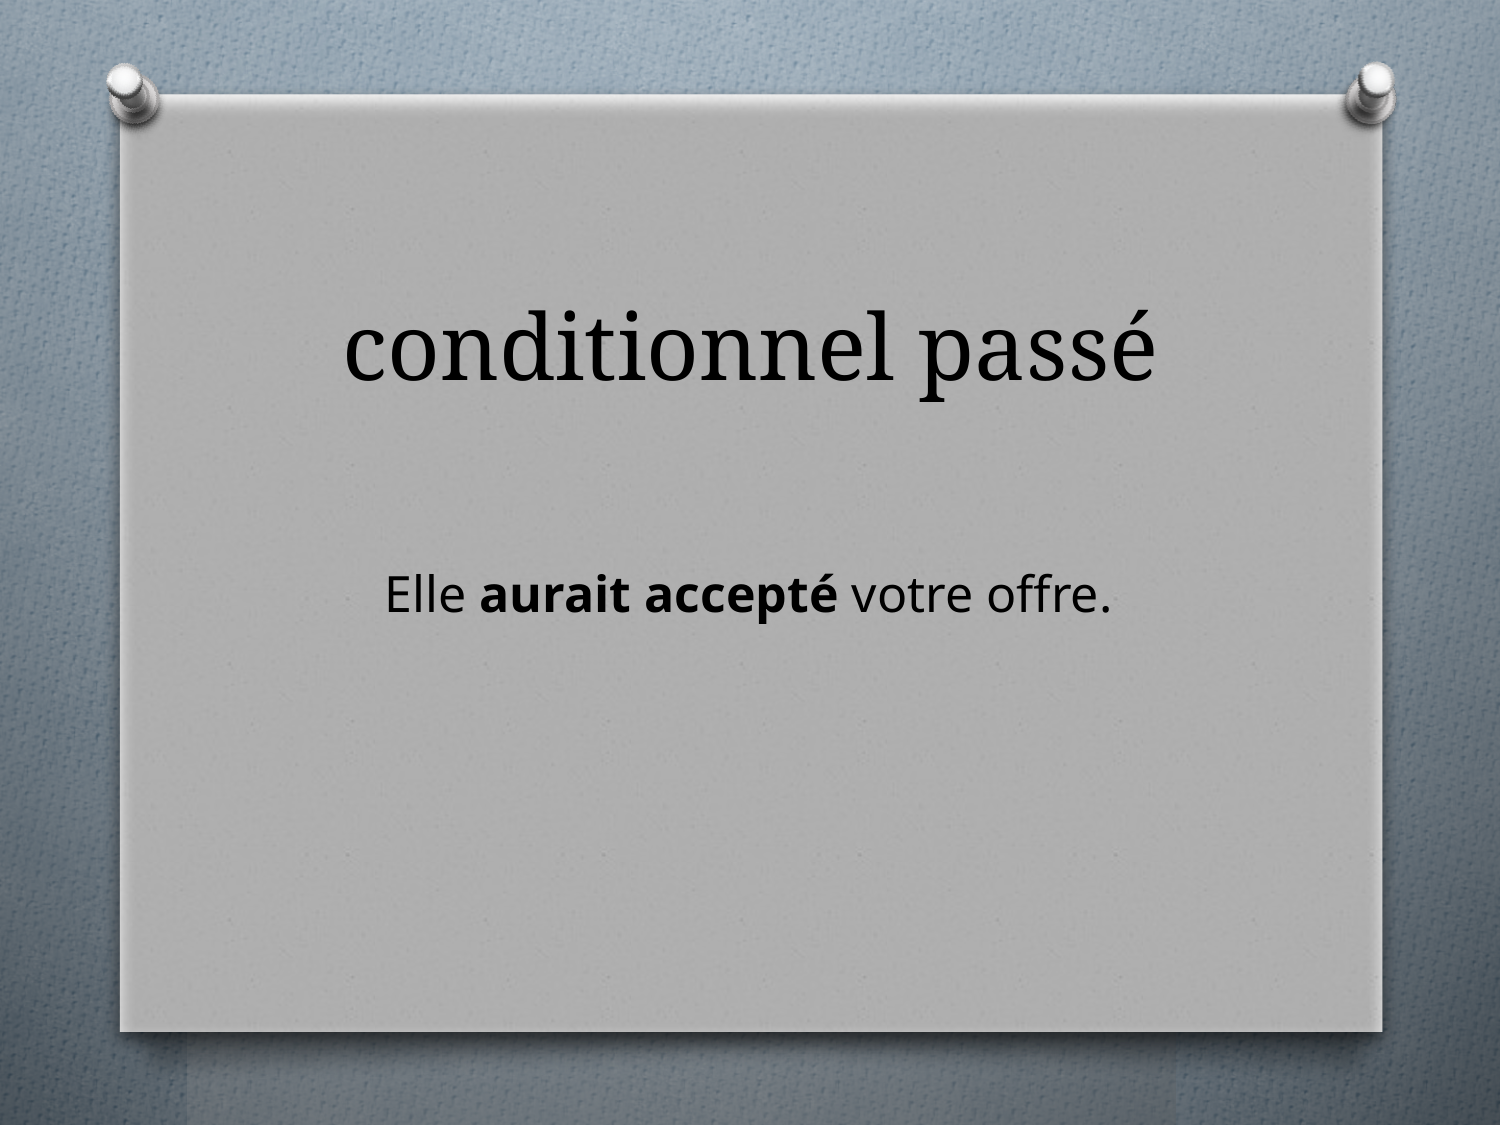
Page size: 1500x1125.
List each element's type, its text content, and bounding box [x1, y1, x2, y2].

title conditionnel passé [179, 244, 1323, 442]
picture [1317, 35, 1439, 156]
list Elle aurait accepté votre offre. [140, 485, 1357, 716]
picture [75, 29, 198, 153]
